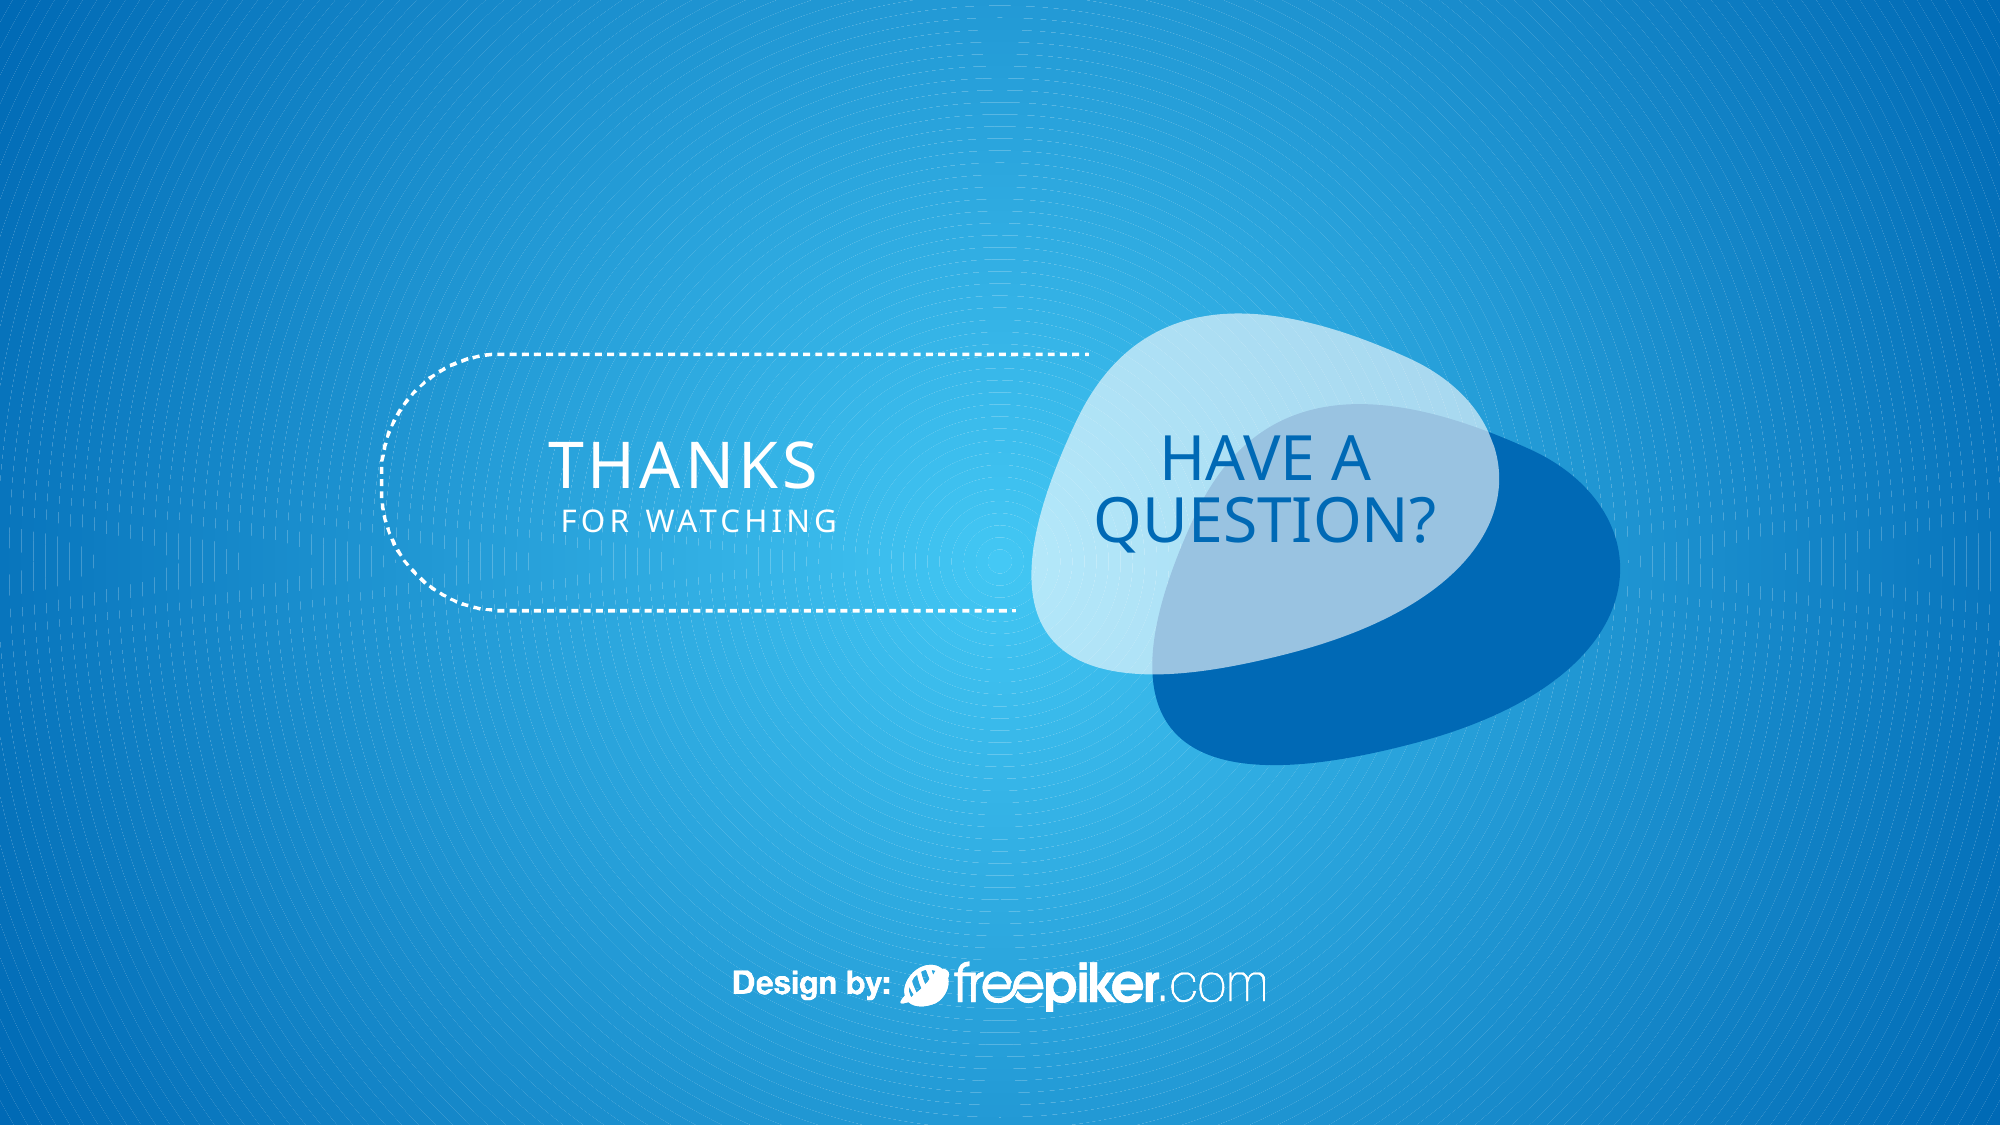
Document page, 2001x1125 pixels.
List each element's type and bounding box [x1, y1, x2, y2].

text_box [379, 313, 1669, 812]
text_box [0, 0, 2000, 1125]
picture [732, 961, 1265, 1012]
